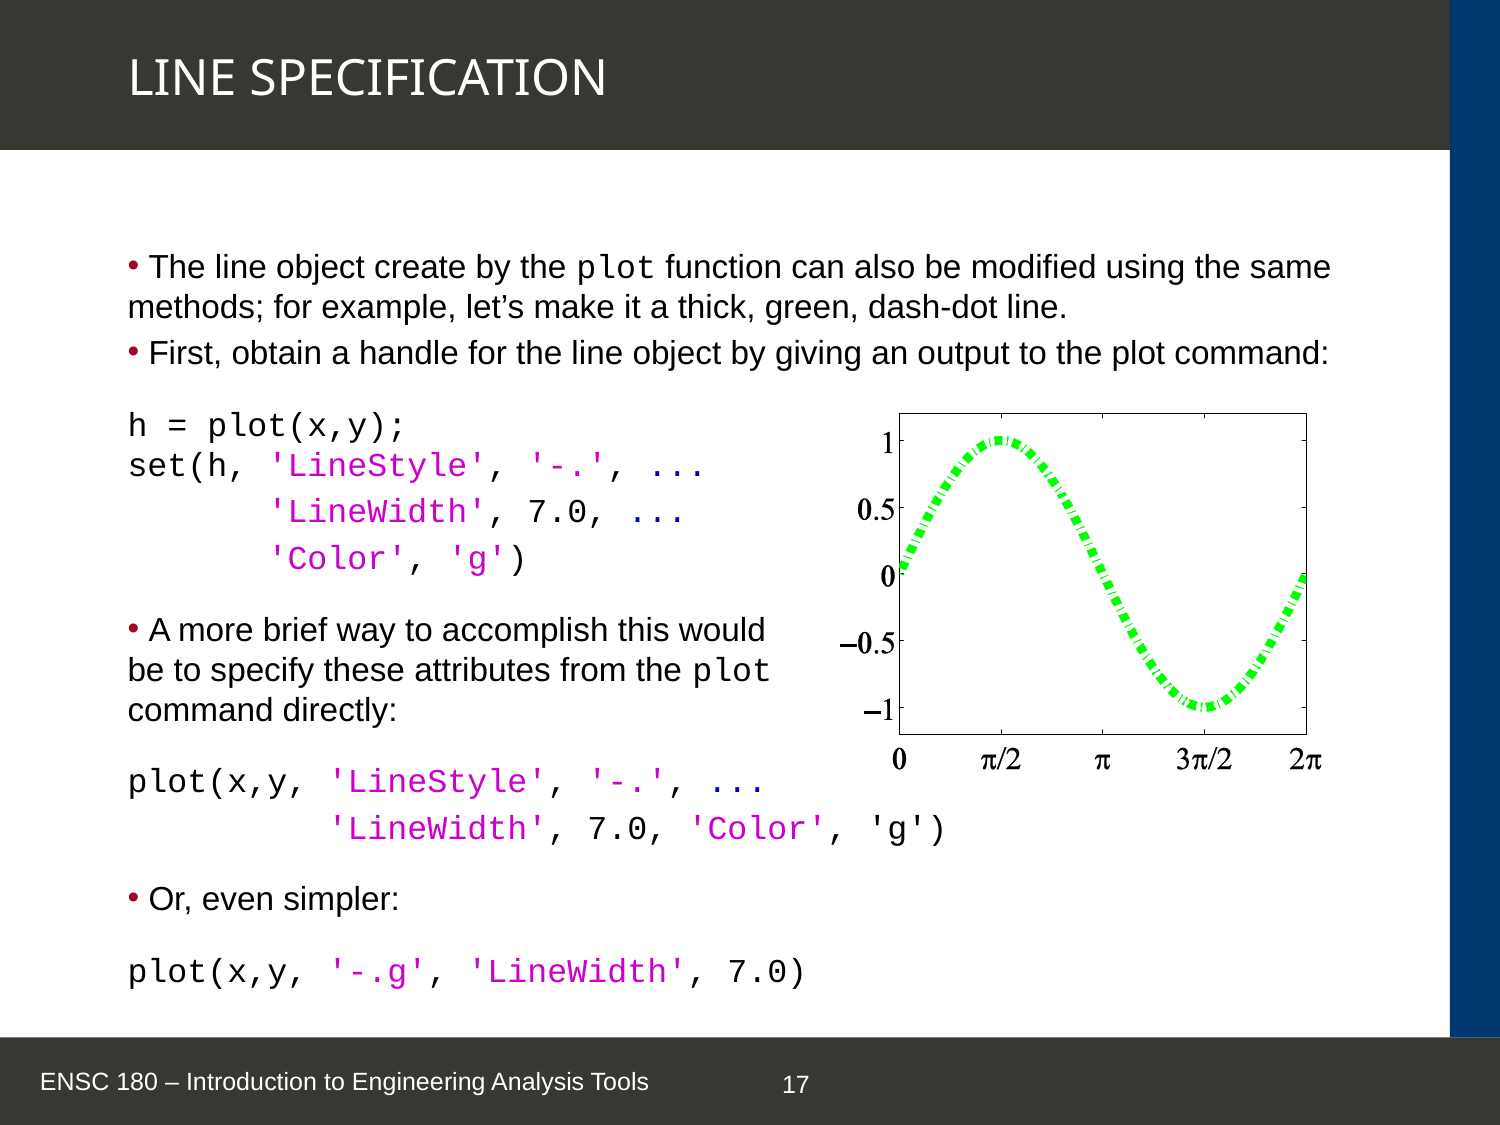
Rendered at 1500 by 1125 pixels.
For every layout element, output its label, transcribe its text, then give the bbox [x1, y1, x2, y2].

picture [830, 384, 1356, 779]
list The line object create by the plot function can also be modified using the same methods; for example, let’s make it a thick, green, dash-dot line. First, obtain a handle for the line object by giving an output to the plot command: h = plot(x,y); set(h, 'LineStyle', '-.', ... 'LineWidth', 7.0, ... 'Color', 'g') A more brief way to accomplish this would be to specify these attributes from the plot command directly: plot(x,y, 'LineStyle', '-.', ... 'LineWidth', 7.0, 'Color', 'g') Or, even simpler: plot(x,y, '-.g', 'LineWidth', 7.0) [112, 237, 1388, 1029]
title LINE SPECIFICATION [112, 37, 1450, 138]
footer ENSC 180 – Introduction to Engineering Analysis Tools [24, 1057, 740, 1113]
